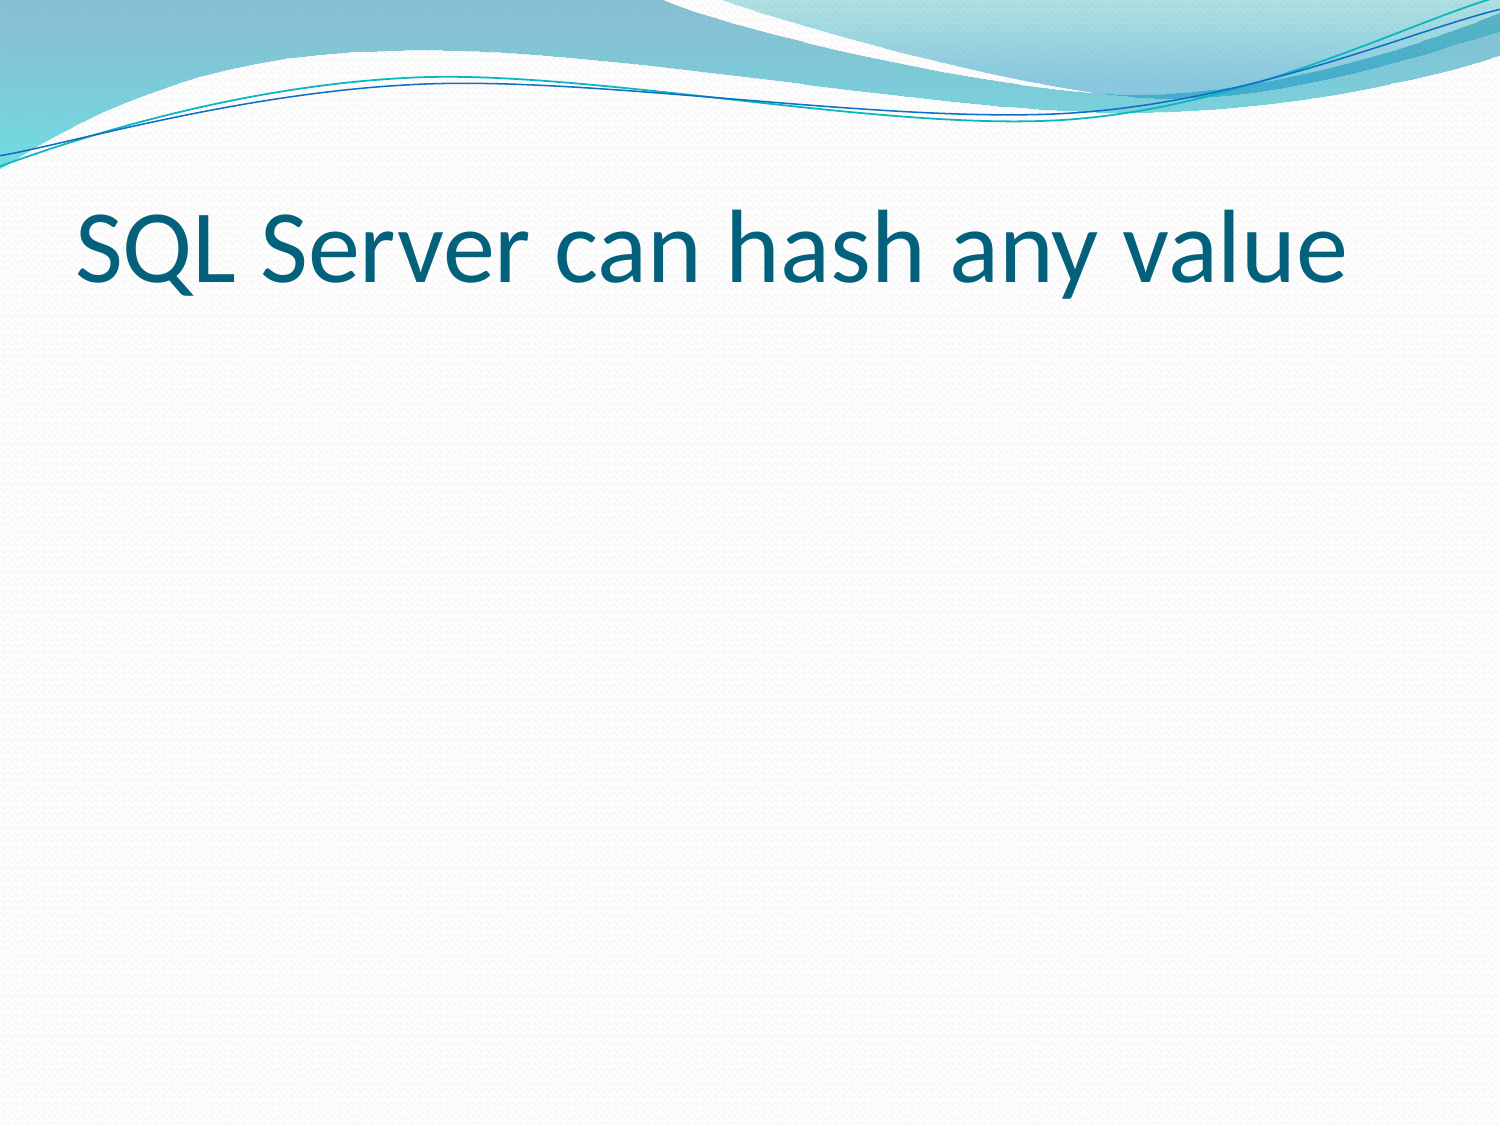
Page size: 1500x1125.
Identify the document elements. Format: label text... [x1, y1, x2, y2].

title SQL Server can hash any value [75, 115, 1425, 303]
